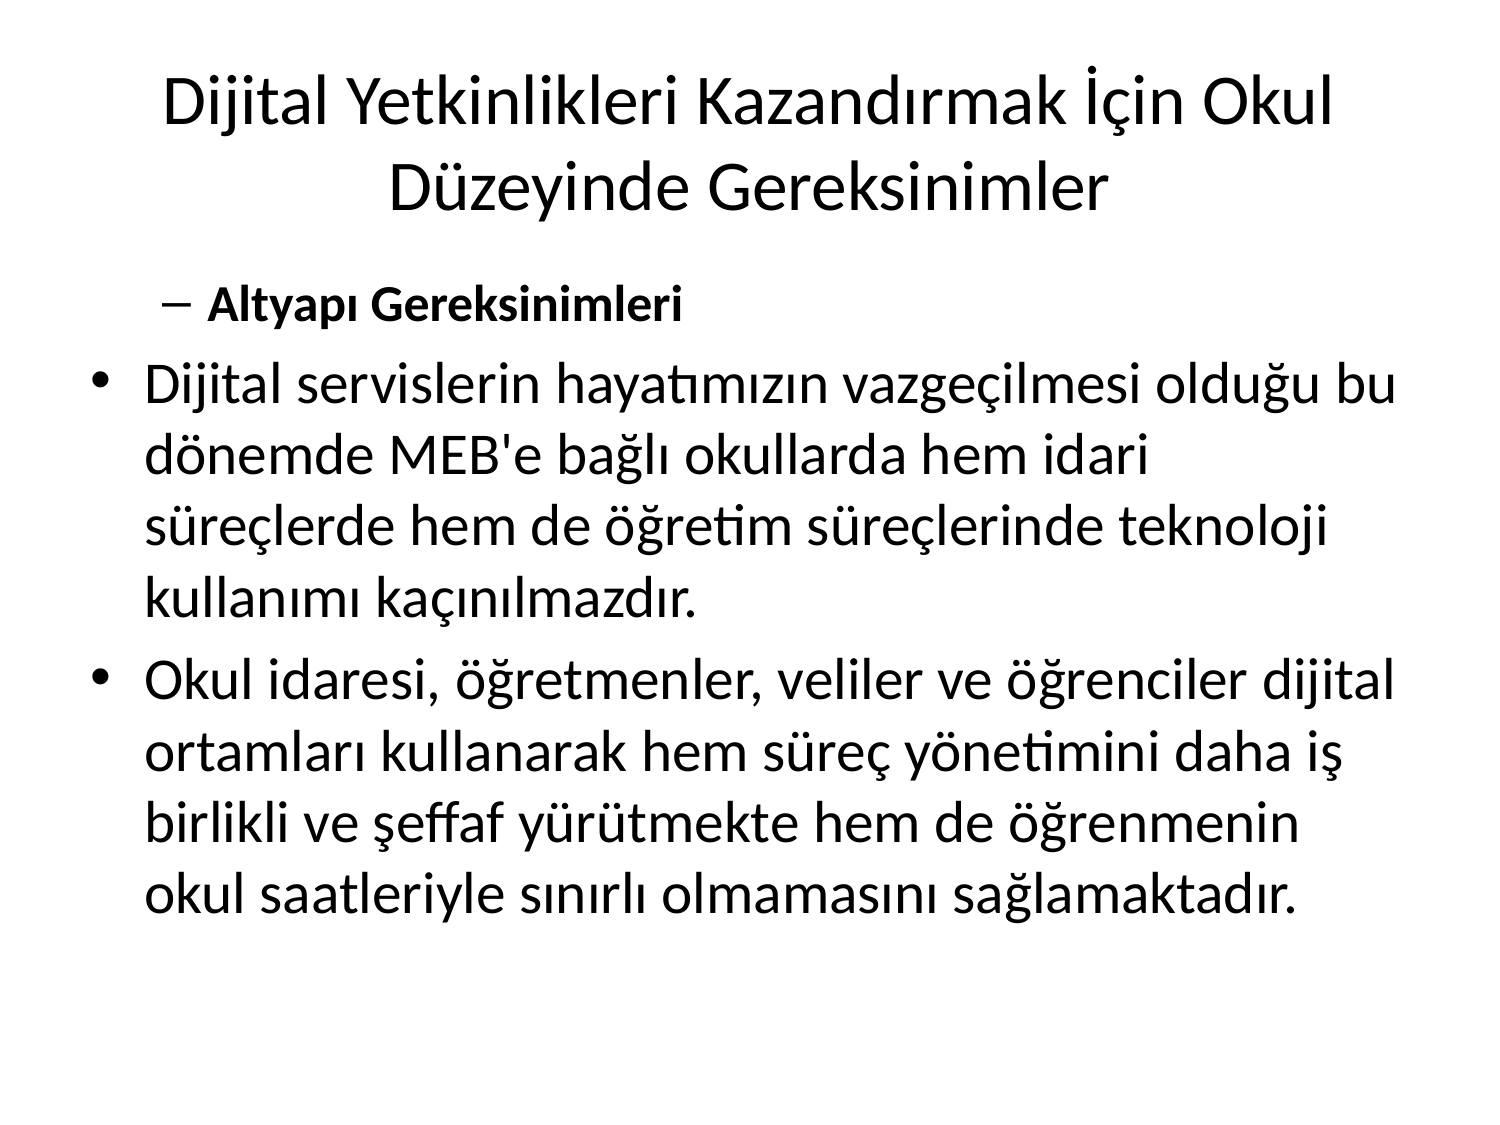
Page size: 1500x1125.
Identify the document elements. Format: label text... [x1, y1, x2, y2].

title Dijital Yetkinlikleri Kazandırmak İçin Okul Düzeyinde Gereksinimler [75, 45, 1425, 233]
list Altyapı Gereksinimleri Dijital servislerin hayatımızın vazgeçilmesi olduğu bu dönemde MEB'e bağlı okullarda hem idari süreçlerde hem de öğretim süreçlerinde teknoloji kullanımı kaçınılmazdır. Okul idaresi, öğretmenler, veliler ve öğrenciler dijital ortamları kullanarak hem süreç yönetimini daha iş birlikli ve şeffaf yürütmekte hem de öğrenmenin okul saatleriyle sınırlı olmamasını sağlamaktadır. [75, 262, 1425, 1005]
